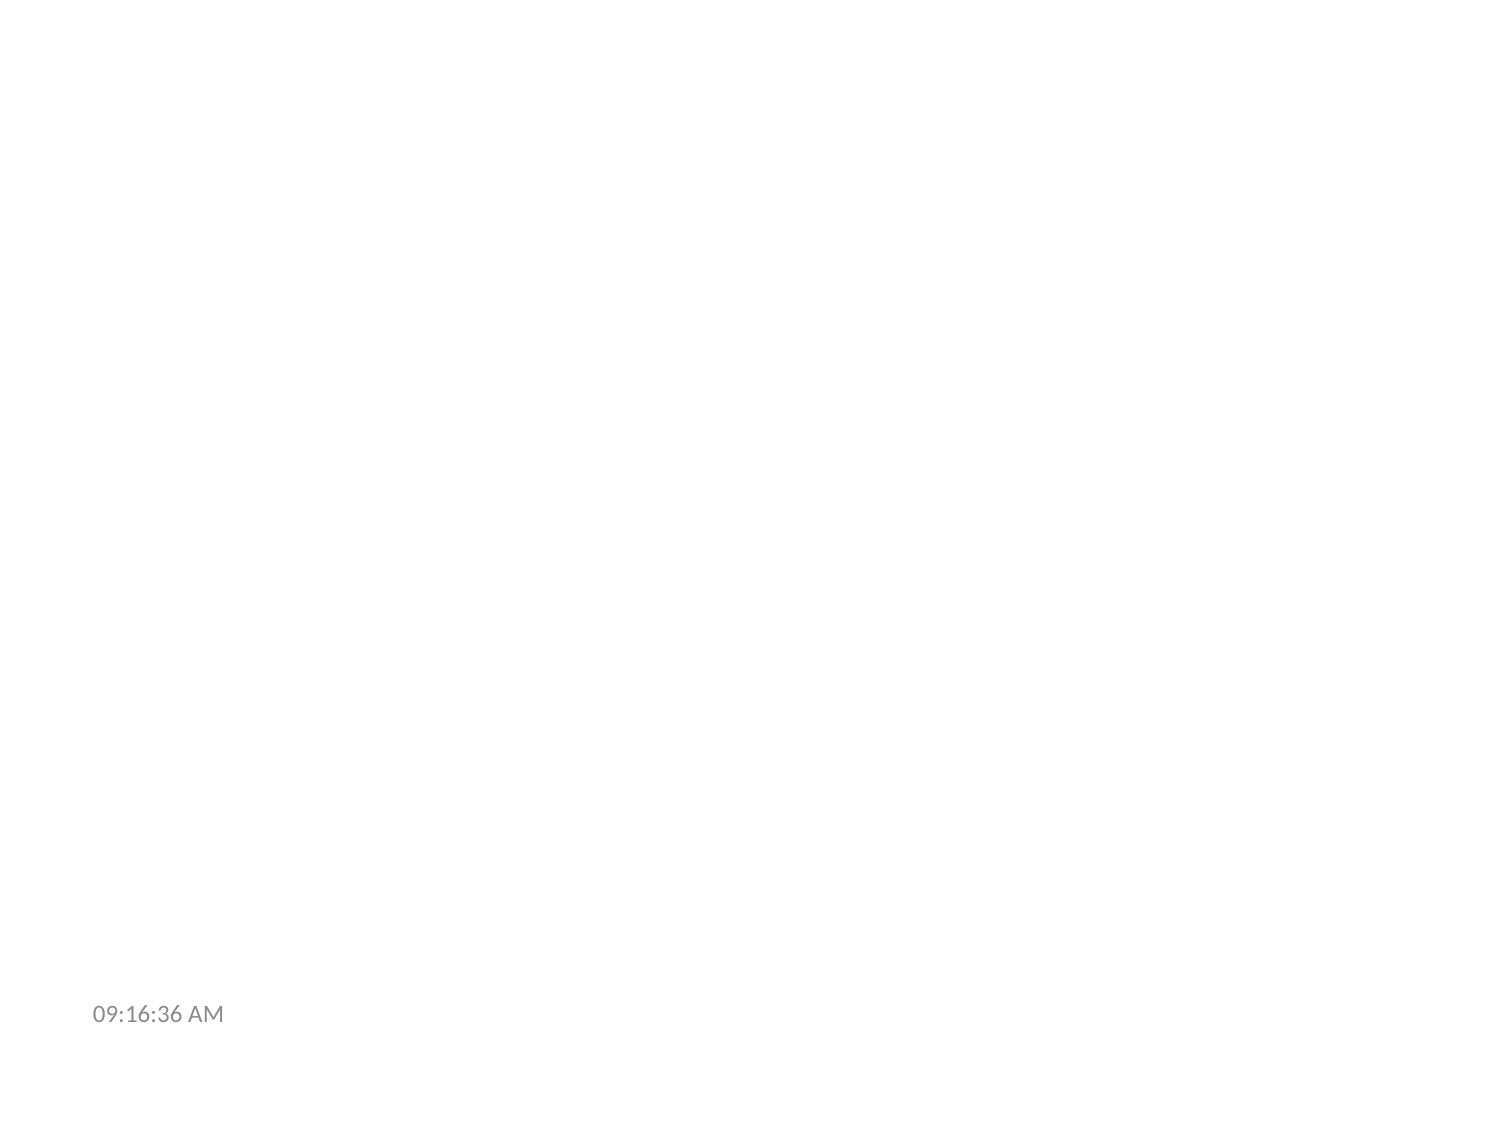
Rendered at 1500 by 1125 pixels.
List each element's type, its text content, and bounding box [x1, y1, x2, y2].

text_box 3:35:09 PM [77, 982, 428, 1043]
